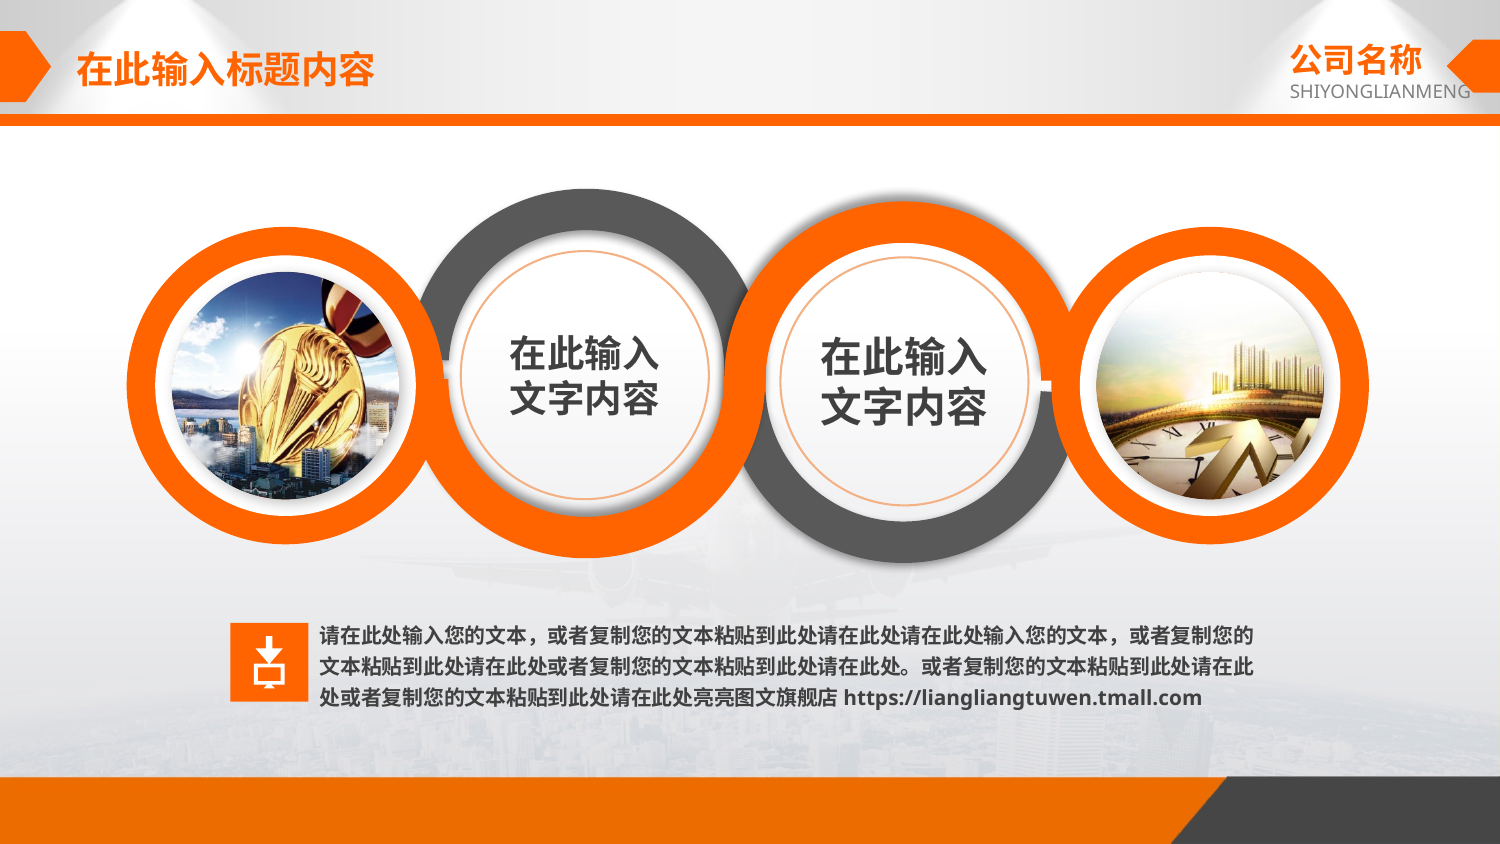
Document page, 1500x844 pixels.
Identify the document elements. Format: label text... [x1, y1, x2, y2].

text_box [1294, 31, 1500, 111]
picture [0, 126, 1500, 844]
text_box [126, 226, 445, 545]
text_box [229, 622, 309, 702]
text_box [406, 197, 1083, 559]
picture [0, 0, 1500, 114]
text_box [1051, 226, 1370, 545]
text_box 在此输入标题内容 [61, 38, 392, 98]
text_box 请在此处输入您的文本，或者复制您的文本粘贴到此处请在此处请在此处输入您的文本，或者复制您的文本粘贴到此处请在此处或者复制您的文本粘贴到此处请在此处。或者复制您的文本粘贴到此处请在此处或者复制您的文本粘贴到此处请在此处亮亮图文旗舰店https://liangliangtuwen.tmall.com [308, 610, 1281, 716]
